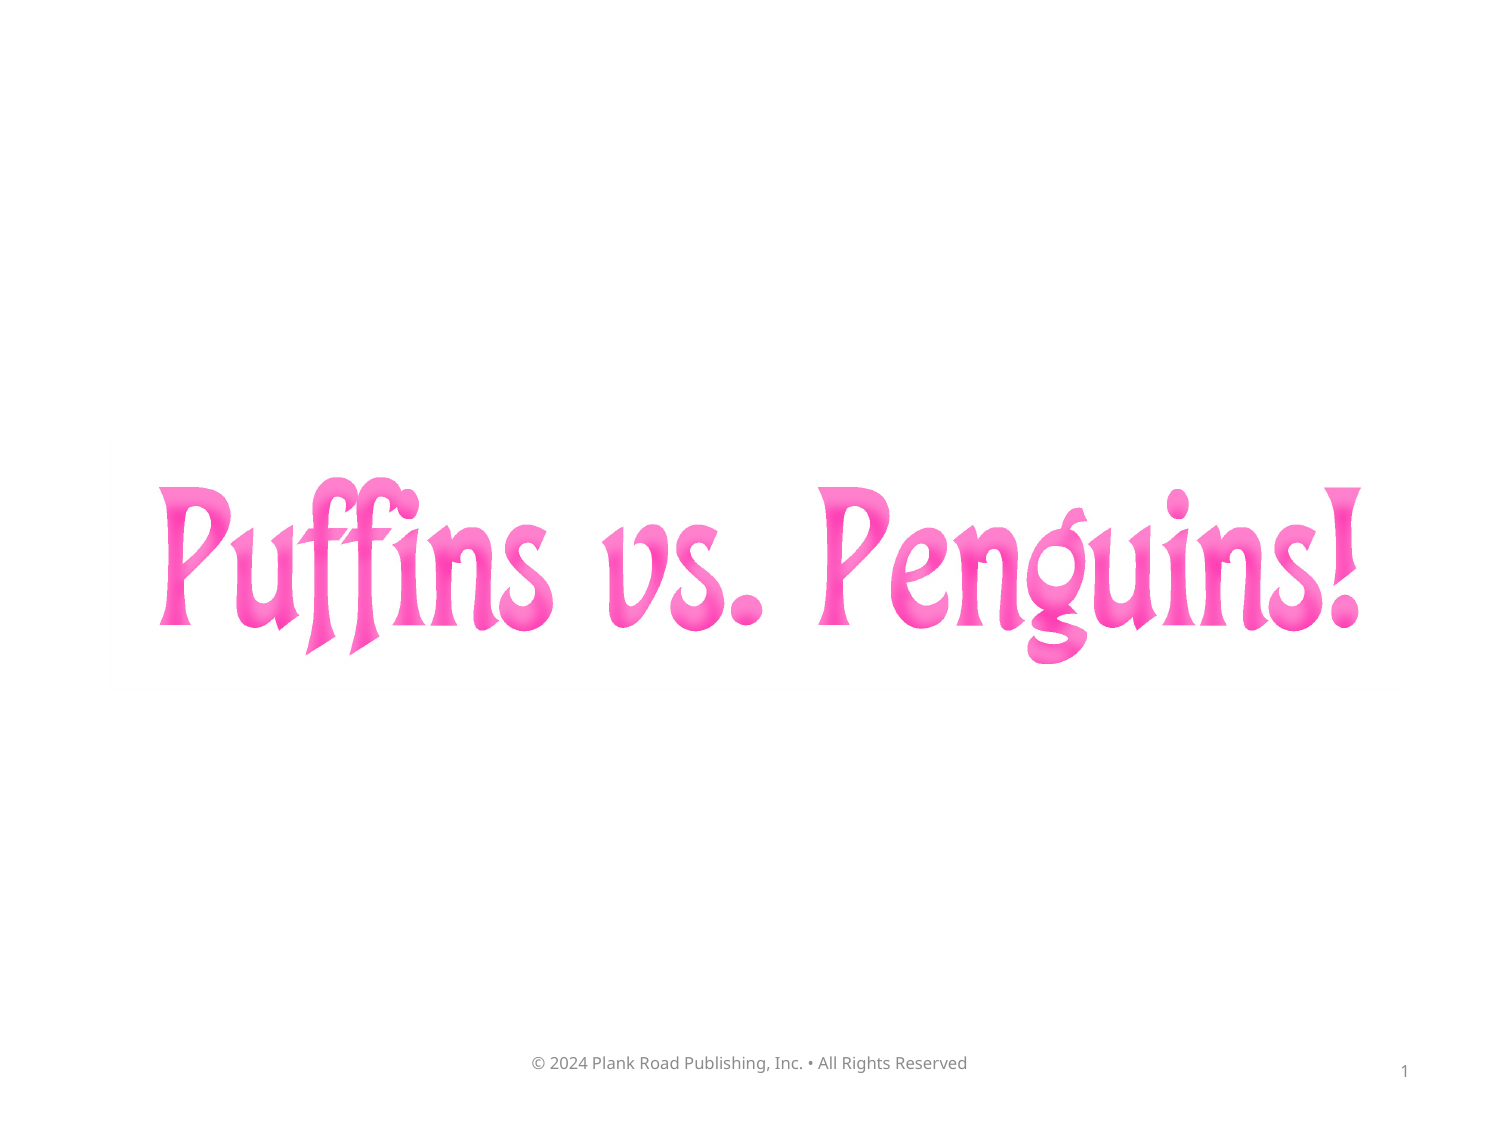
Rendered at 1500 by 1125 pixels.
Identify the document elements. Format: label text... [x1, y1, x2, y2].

picture [108, 433, 1399, 692]
slide_number 1 [1074, 1042, 1425, 1103]
